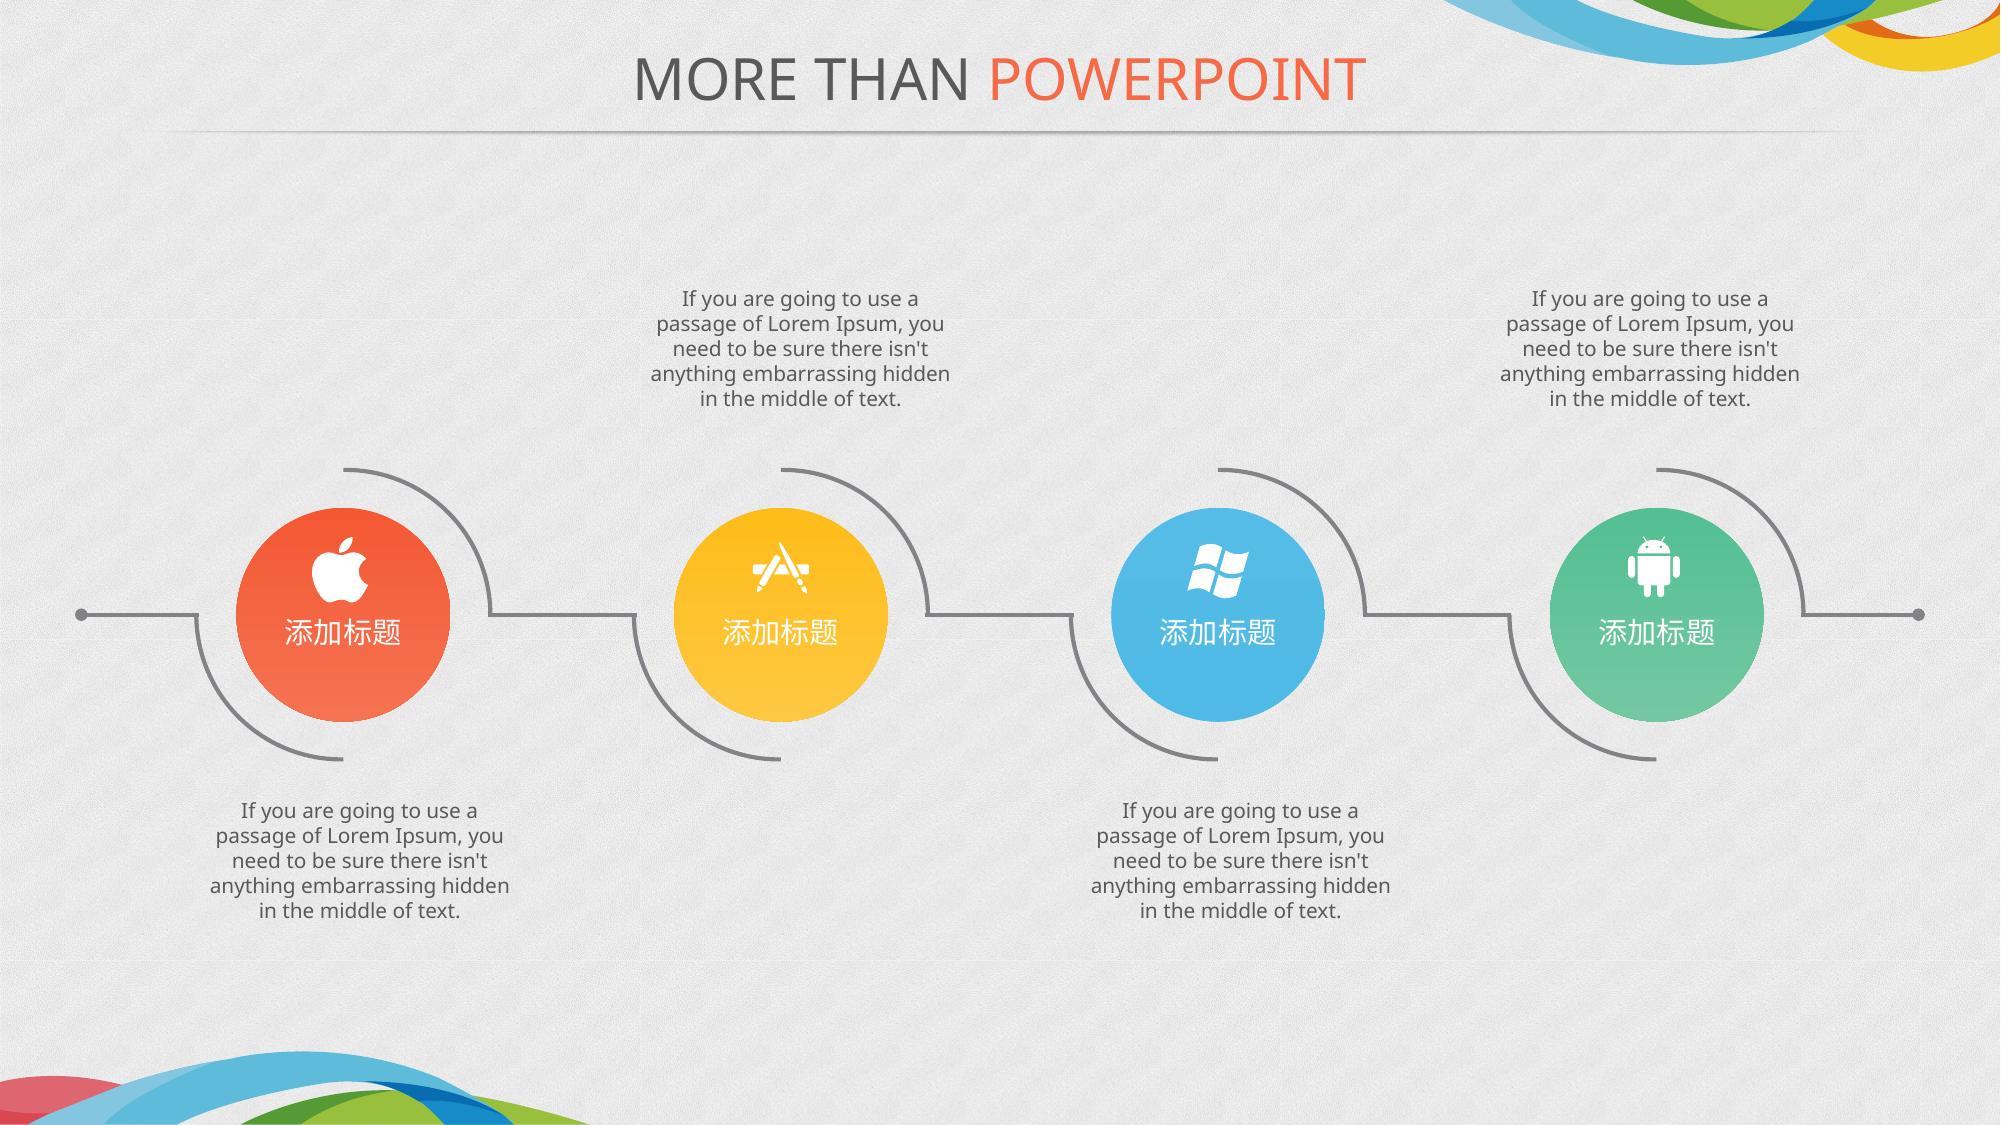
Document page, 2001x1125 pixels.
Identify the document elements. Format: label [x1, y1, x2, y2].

text_box [81, 469, 1919, 760]
picture [124, 131, 1893, 139]
text_box [0, 0, 2000, 1125]
